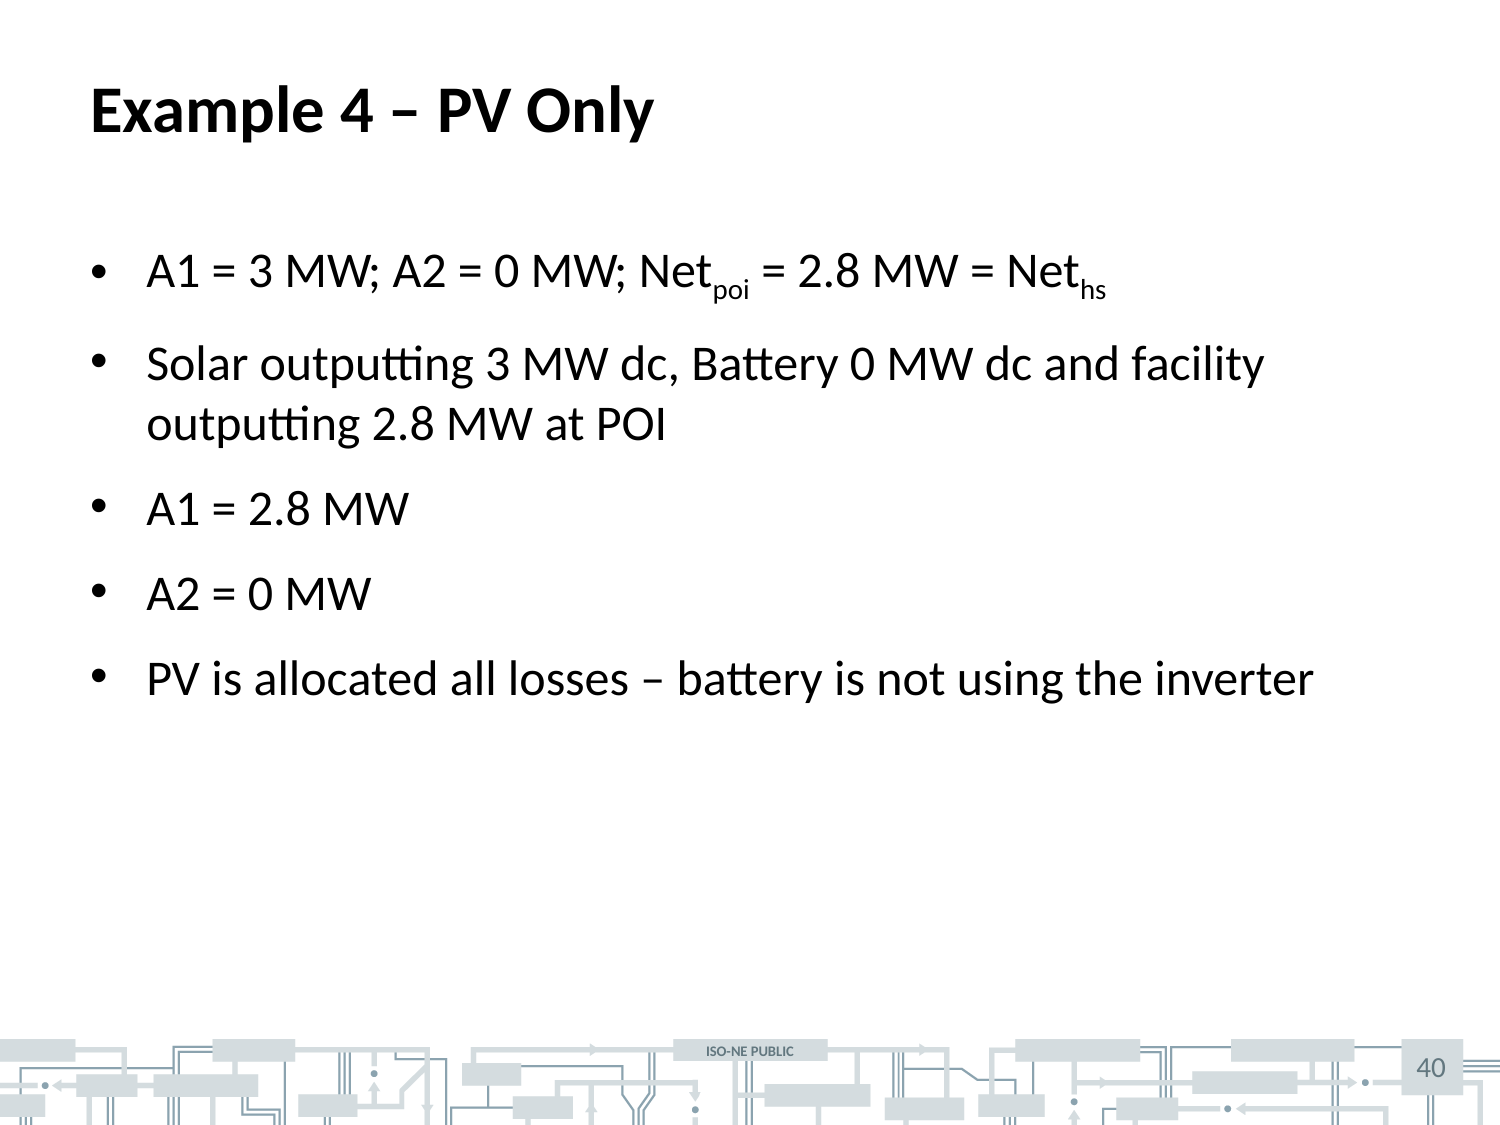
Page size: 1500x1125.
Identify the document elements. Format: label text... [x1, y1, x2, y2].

slide_number 40 [1400, 1044, 1463, 1088]
title Example 4 – PV Only [75, 12, 1425, 200]
list A1 = 3 MW; A2 = 0 MW; Netpoi = 2.8 MW = Neths Solar outputting 3 MW dc, Battery 0 MW dc and facility outputting 2.8 MW at POI A1 = 2.8 MW A2 = 0 MW PV is allocated all losses – battery is not using the inverter [75, 229, 1425, 1020]
picture [0, 1031, 1500, 1125]
